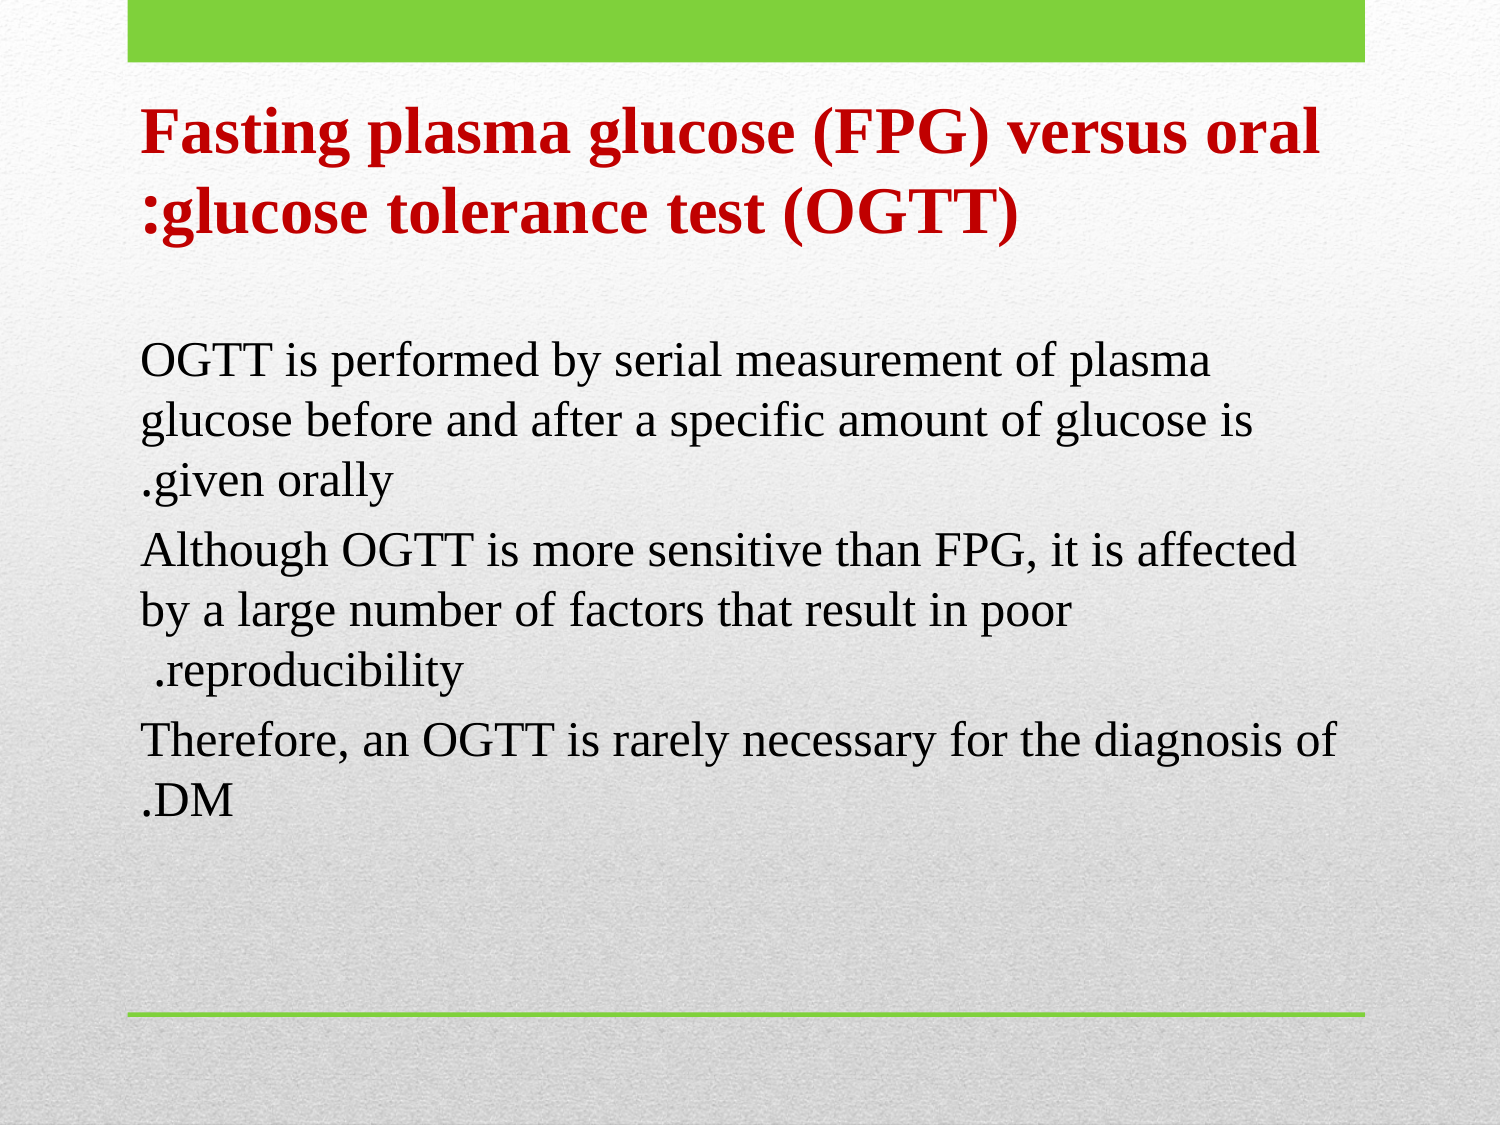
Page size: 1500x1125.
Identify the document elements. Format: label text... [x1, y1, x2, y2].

list Fasting plasma glucose (FPG) versus oral glucose tolerance test (OGTT): OGTT is performed by serial measurement of plasma glucose before and after a specific amount of glucose is given orally. Although OGTT is more sensitive than FPG, it is affected by a large number of factors that result in poor reproducibility. Therefore, an OGTT is rarely necessary for the diagnosis of DM. [125, 0, 1363, 1012]
